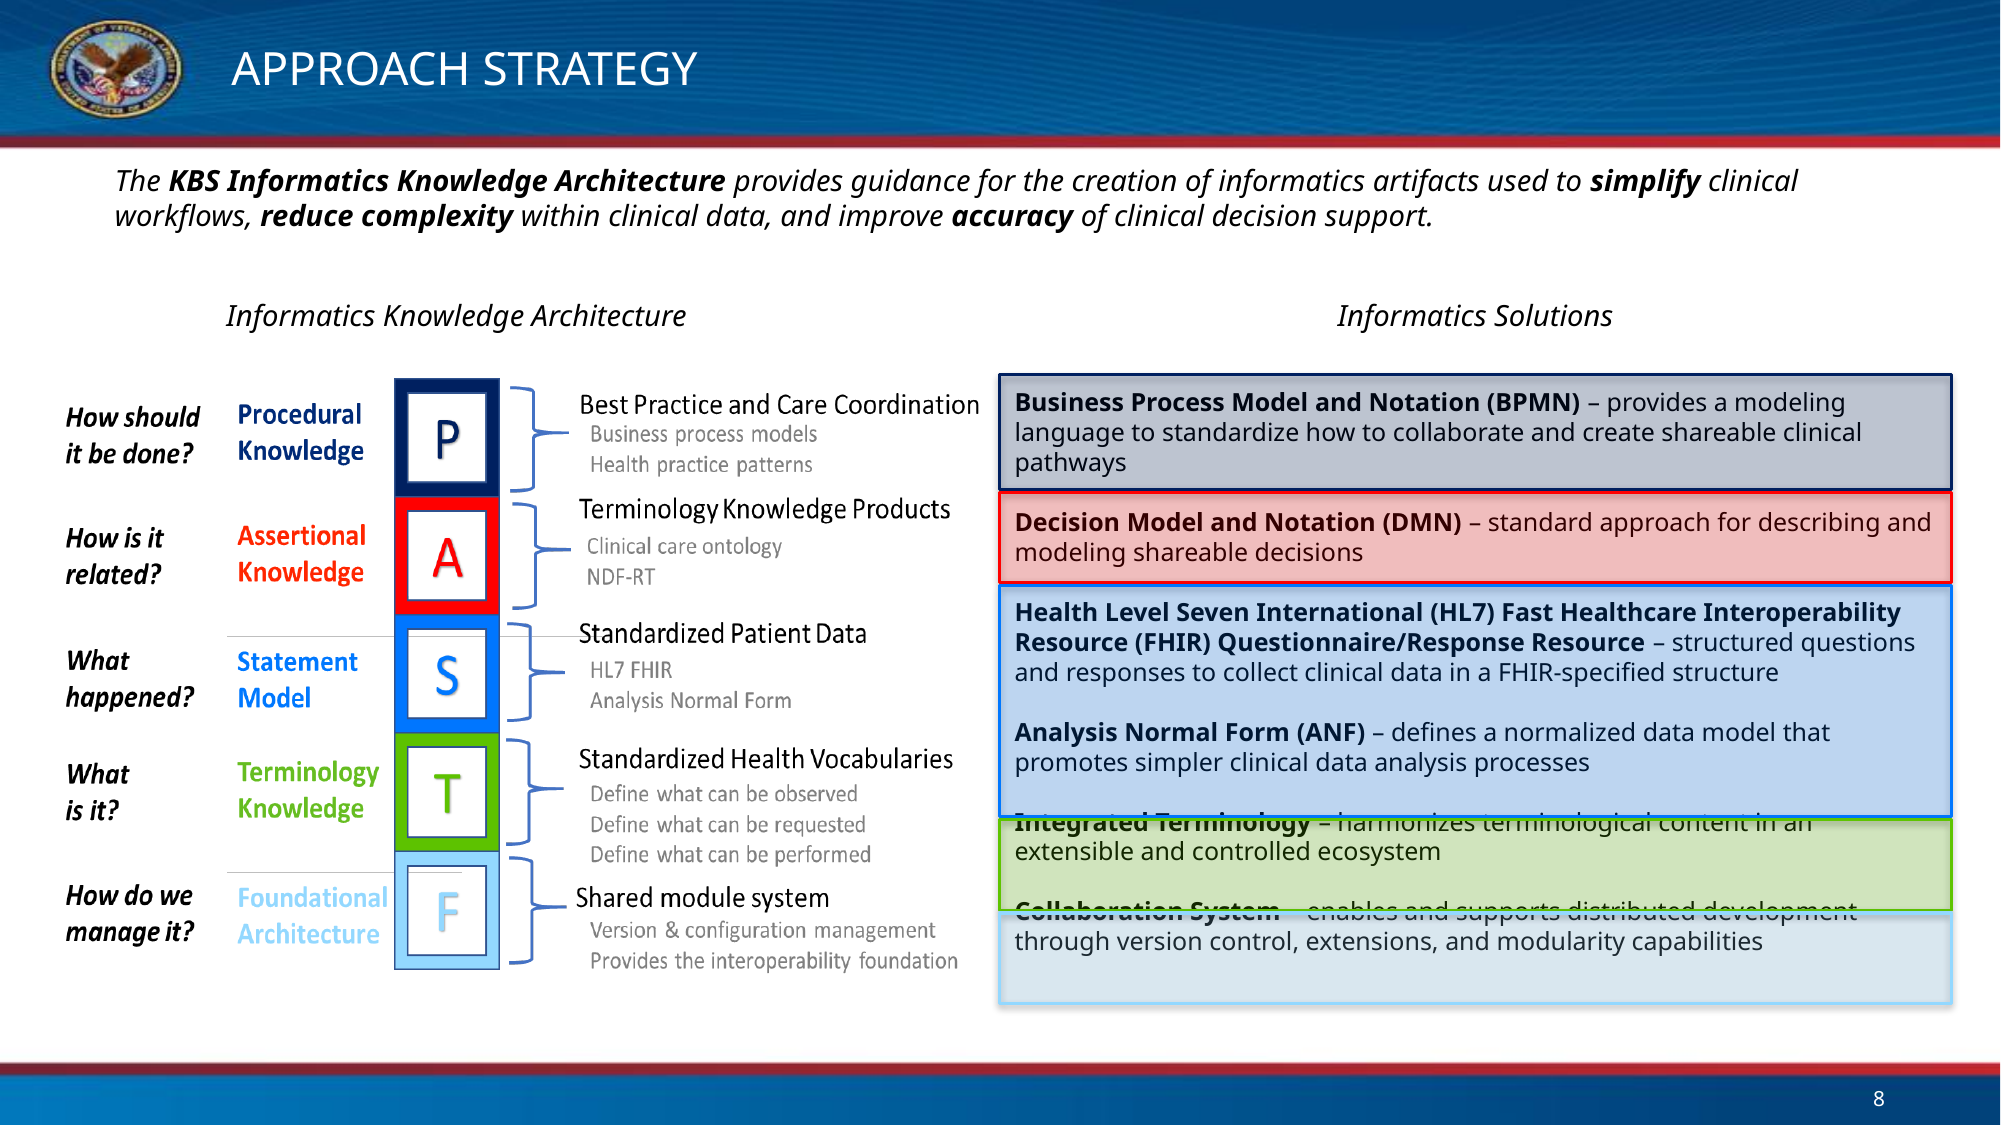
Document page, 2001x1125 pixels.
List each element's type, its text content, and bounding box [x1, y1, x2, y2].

title Approach strategy [216, 32, 1900, 113]
picture [0, 0, 2001, 1125]
text_box [1004, 585, 1952, 817]
text_box [999, 912, 1952, 1004]
text_box [1004, 374, 1952, 490]
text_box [48, 289, 1001, 991]
text_box 8 [1433, 1074, 1900, 1125]
text_box Informatics Solutions [1069, 289, 1883, 340]
list The KBS Informatics Knowledge Architecture provides guidance for the creation of informatics artifacts used to simplify clinical workflows, reduce complexity within clinical data, and improve accuracy of clinical decision support. [99, 154, 1900, 224]
text_box [1004, 819, 1952, 911]
text_box [1004, 492, 1952, 584]
